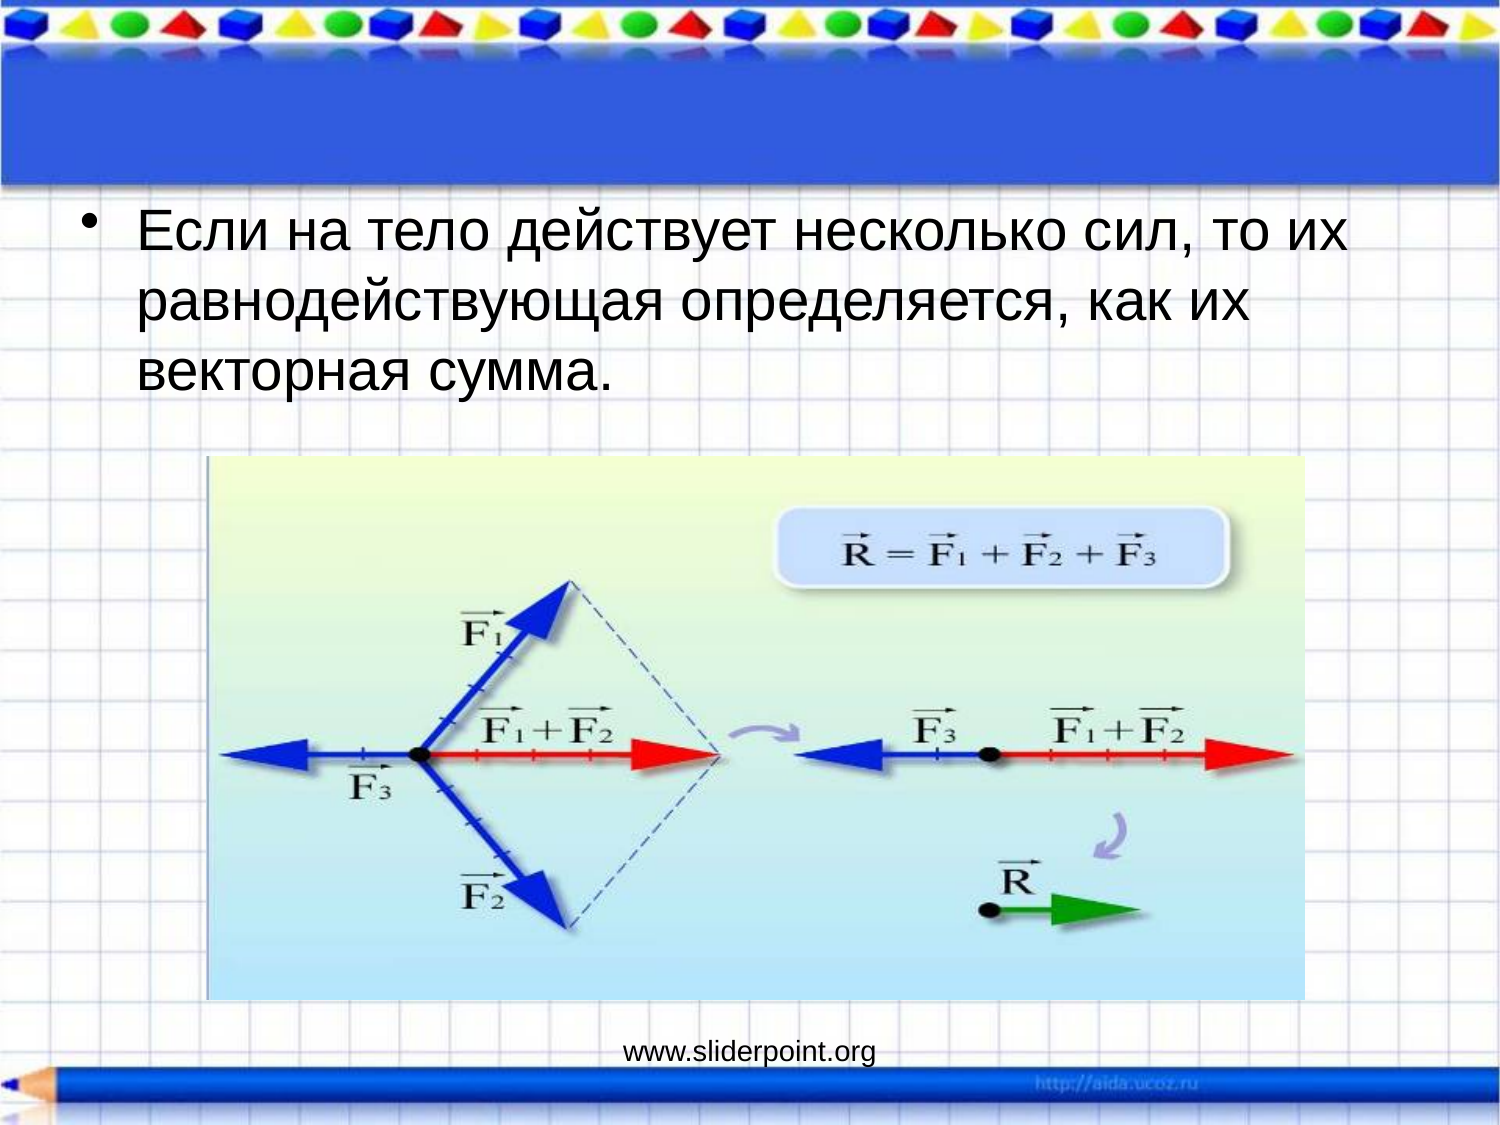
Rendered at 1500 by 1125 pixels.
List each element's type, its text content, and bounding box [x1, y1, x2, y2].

footer www.sliderpoint.org [512, 1024, 988, 1103]
list Если на тело действует несколько сил, то их равнодействующая определяется, как их векторная сумма. [64, 184, 1416, 422]
picture [0, 0, 1500, 1125]
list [206, 455, 1306, 1000]
